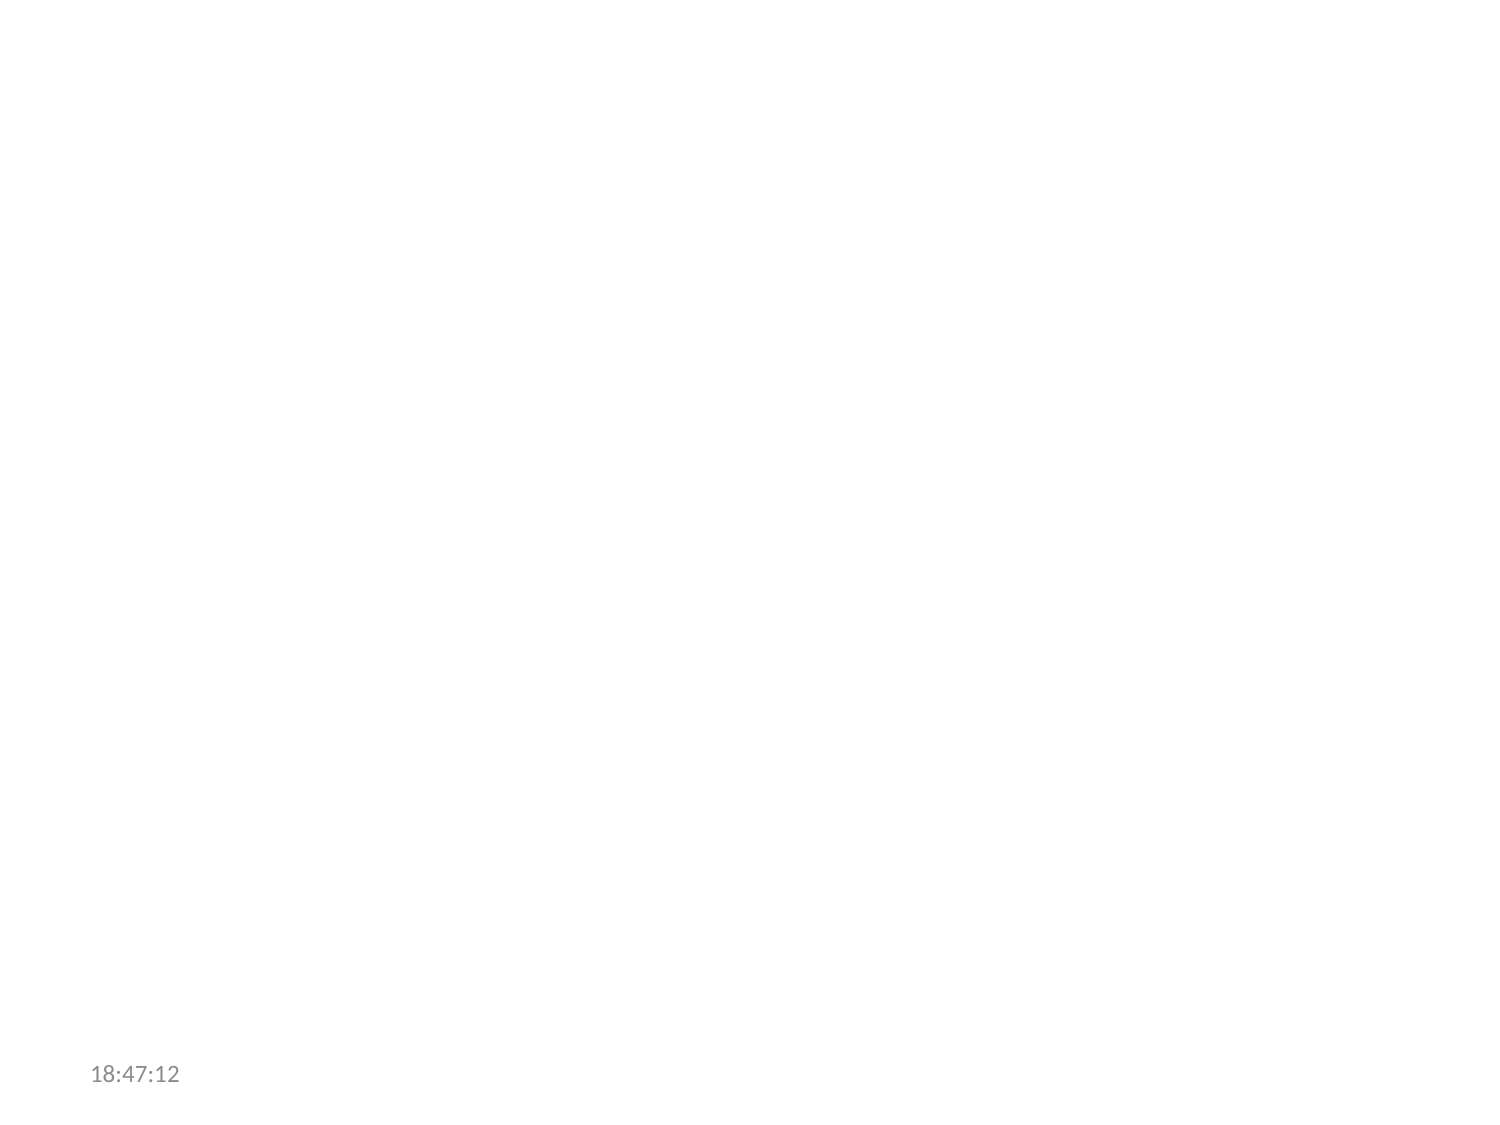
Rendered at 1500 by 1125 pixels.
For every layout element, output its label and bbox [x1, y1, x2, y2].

slide_number [75, 1042, 425, 1103]
